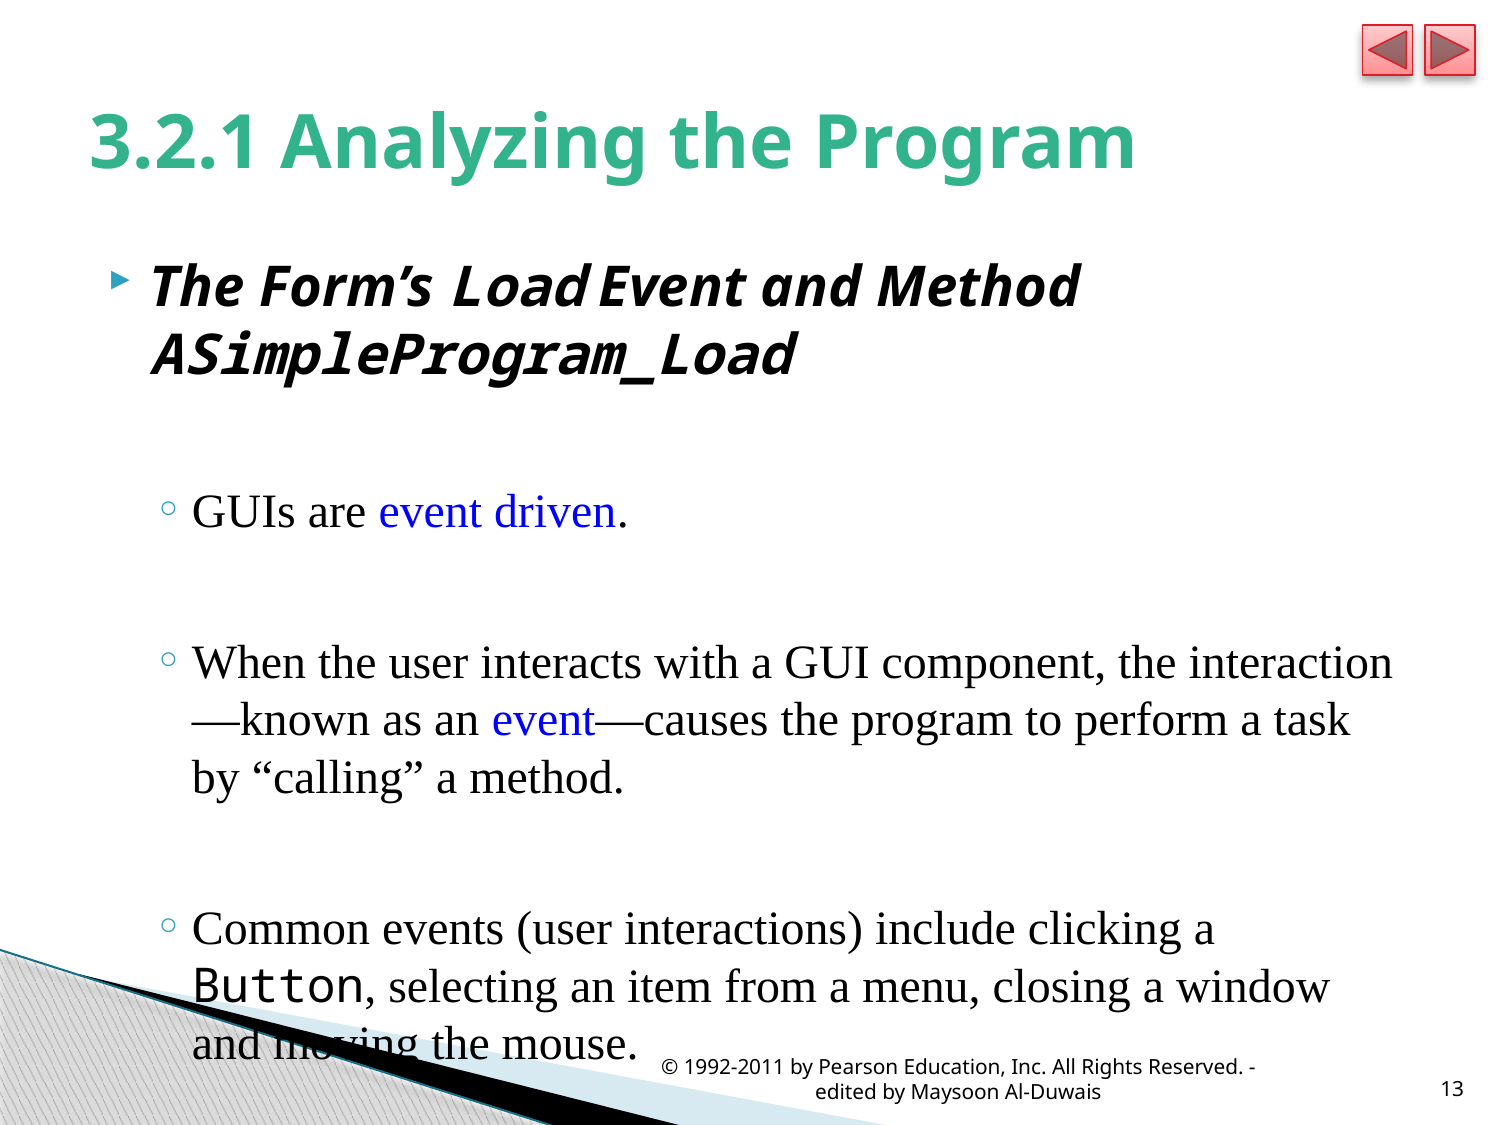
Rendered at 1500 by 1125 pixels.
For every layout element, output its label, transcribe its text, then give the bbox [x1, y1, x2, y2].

slide_number 13 [1418, 1051, 1479, 1112]
list The Form’s Load Event and Method ASimpleProgram_Load GUIs are event driven. When the user interacts with a GUI component, the interaction—known as an event—causes the program to perform a task by “calling” a method. Common events (user interactions) include clicking a Button, selecting an item from a menu, closing a window and moving the mouse. [74, 242, 1426, 1013]
title 3.2.1 Analyzing the Program [75, 45, 1425, 233]
footer © 1992-2011 by Pearson Education, Inc. All Rights Reserved. - edited by Maysoon Al-Duwais [612, 1051, 1305, 1112]
